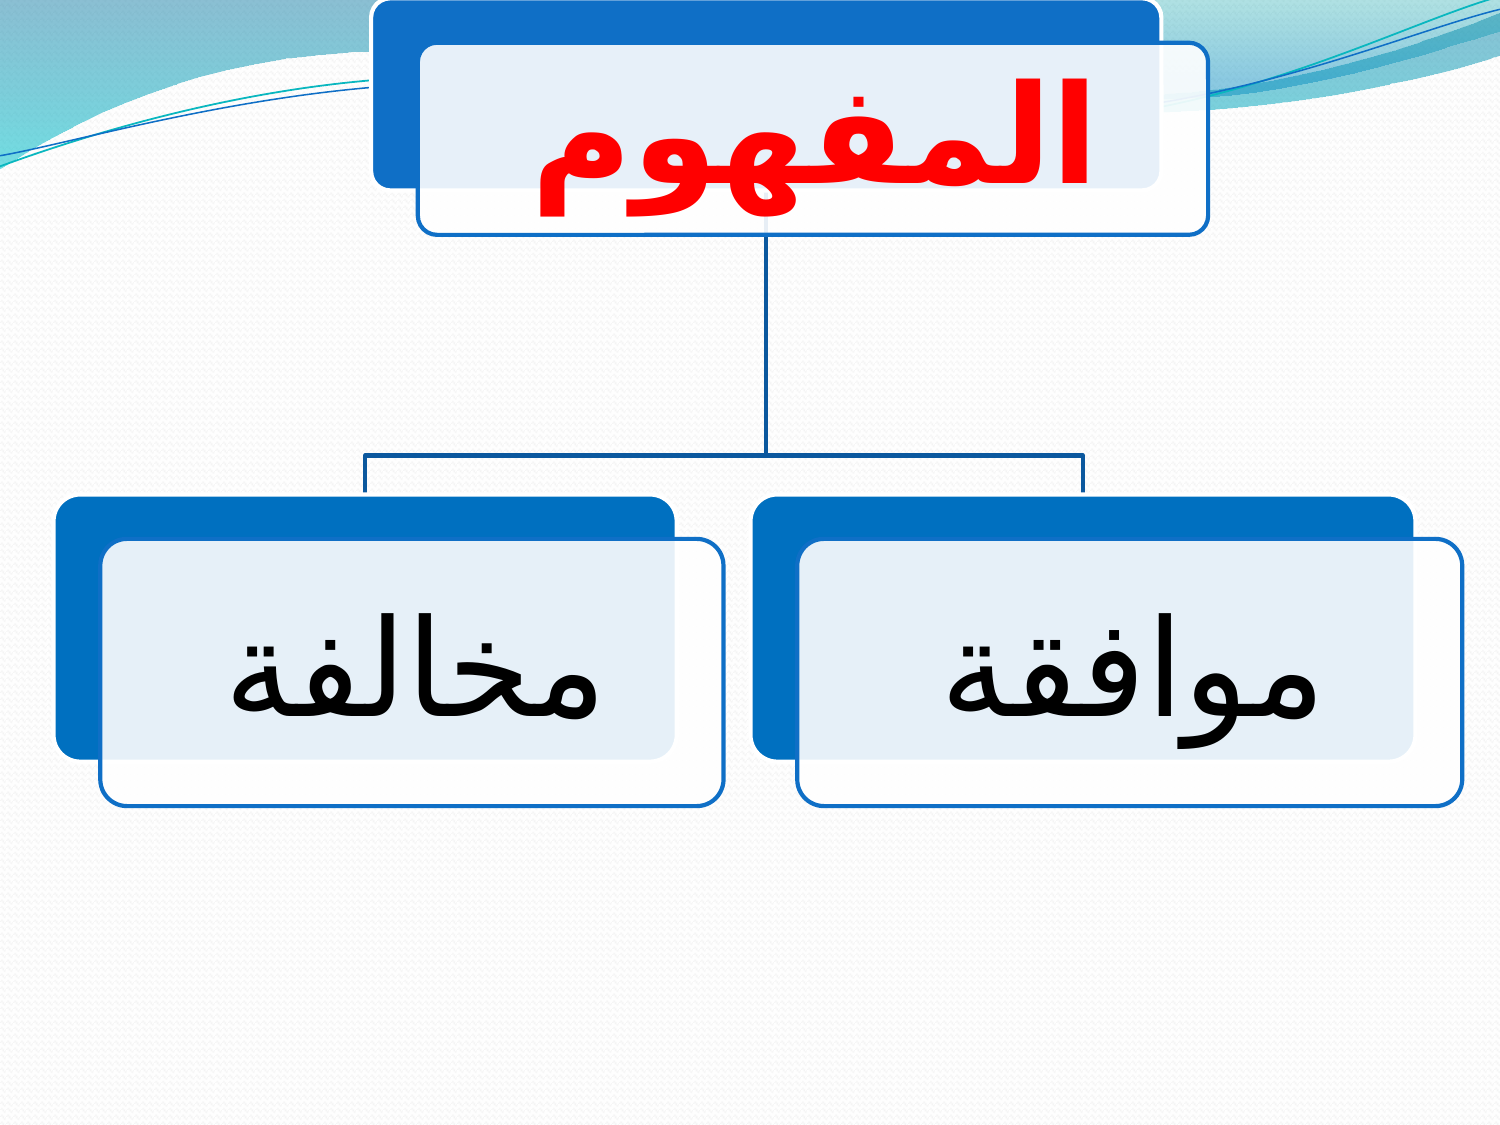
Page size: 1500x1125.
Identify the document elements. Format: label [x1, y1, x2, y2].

list [41, 42, 1471, 1038]
